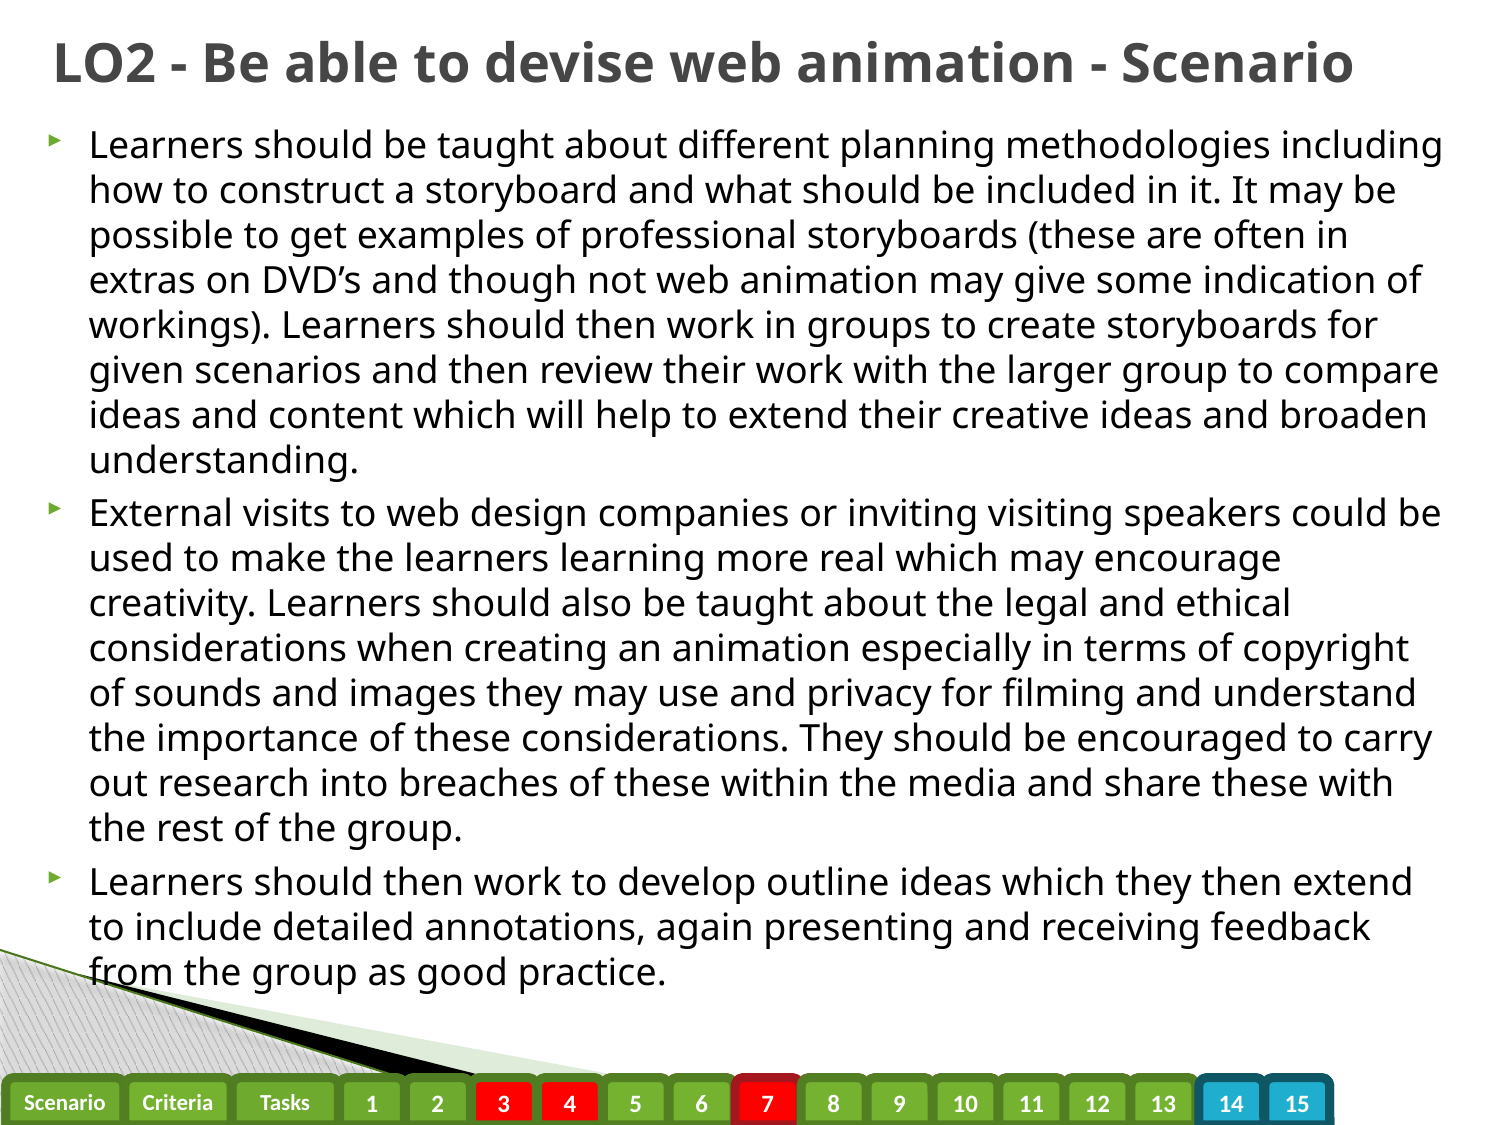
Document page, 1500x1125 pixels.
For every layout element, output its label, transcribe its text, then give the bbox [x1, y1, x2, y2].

title LO2 - Be able to devise web animation - Scenario [37, 19, 1471, 102]
list Learners should be taught about different planning methodologies including how to construct a storyboard and what should be included in it. It may be possible to get examples of professional storyboards (these are often in extras on DVD’s and though not web animation may give some indication of workings). Learners should then work in groups to create storyboards for given scenarios and then review their work with the larger group to compare ideas and content which will help to extend their creative ideas and broaden understanding. External visits to web design companies or inviting visiting speakers could be used to make the learners learning more real which may encourage creativity. Learners should also be taught about the legal and ethical considerations when creating an animation especially in terms of copyright of sounds and images they may use and privacy for filming and understand the importance of these considerations. They should be encouraged to carry out research into breaches of these within the media and share these with the rest of the group. Learners should then work to develop outline ideas which they then extend to include detailed annotations, again presenting and receiving feedback from the group as good practice. [29, 113, 1471, 1059]
